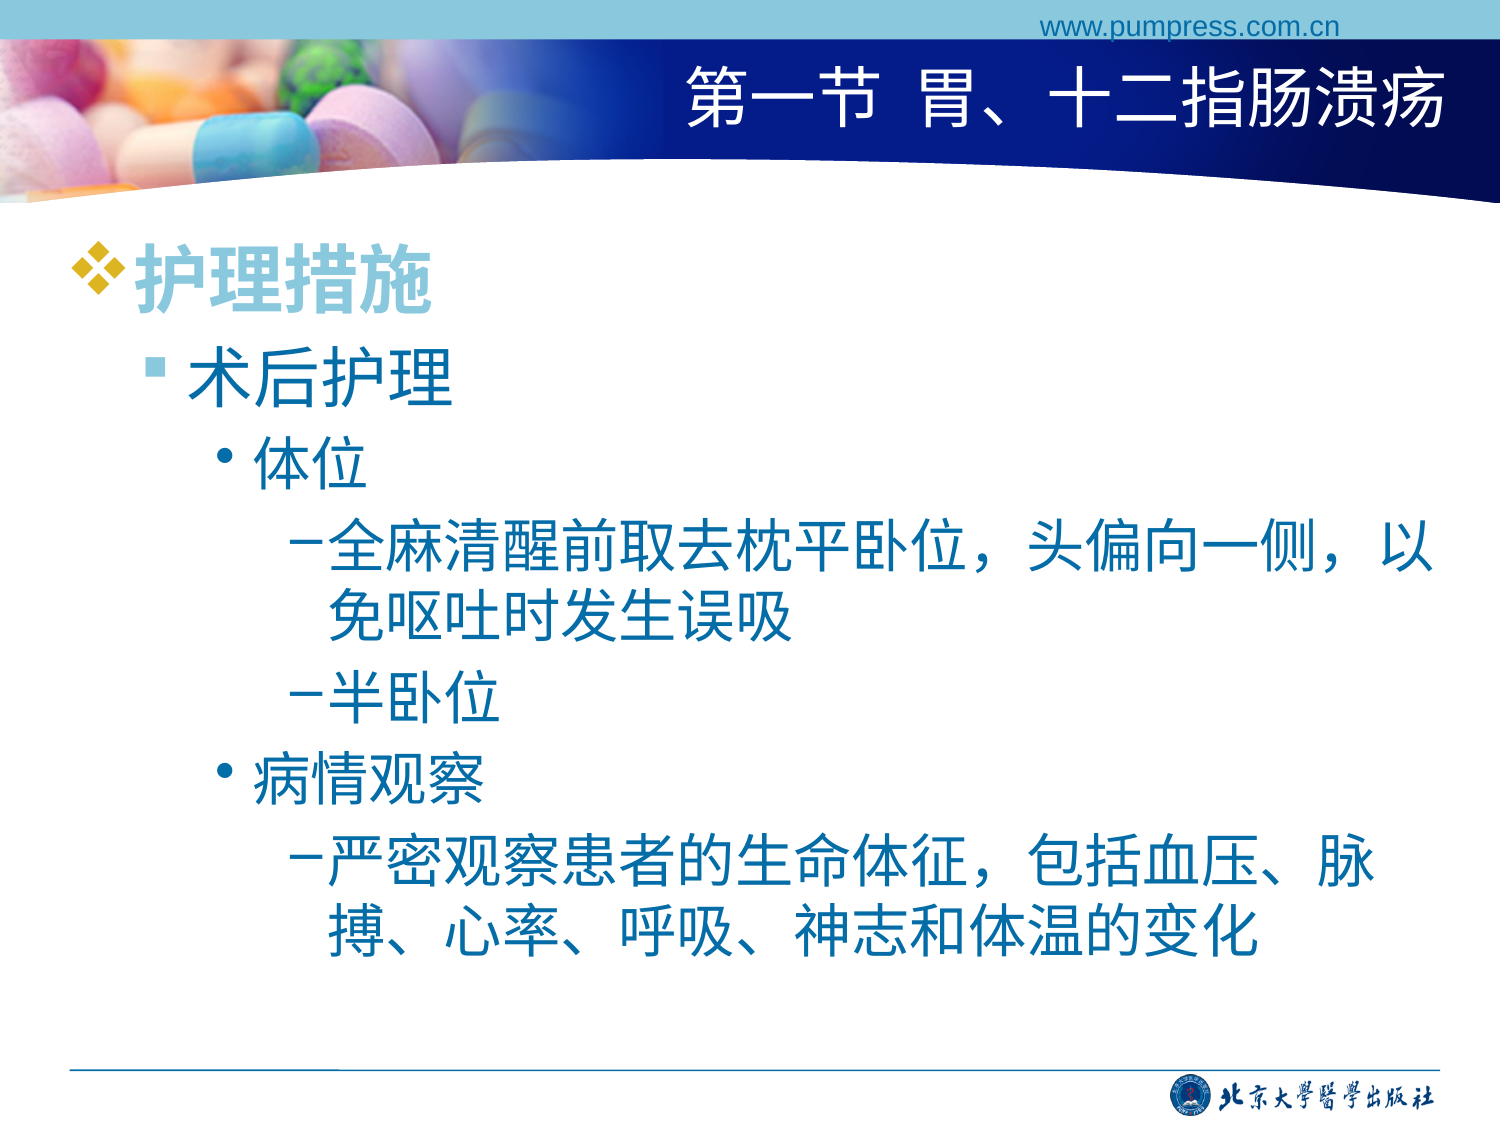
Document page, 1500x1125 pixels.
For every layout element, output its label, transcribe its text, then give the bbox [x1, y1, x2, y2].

slide_number www.pumpress.com.cn [1025, 0, 1463, 38]
title 第一节 胃、十二指肠溃疡 [137, 49, 1463, 143]
picture [1170, 1074, 1436, 1118]
list 护理措施 术后护理 体位 全麻清醒前取去枕平卧位，头偏向一侧，以免呕吐时发生误吸 半卧位 病情观察 严密观察患者的生命体征，包括血压、脉搏、心率、呼吸、神志和体温的变化 [49, 224, 1463, 1026]
picture [0, 40, 1500, 203]
